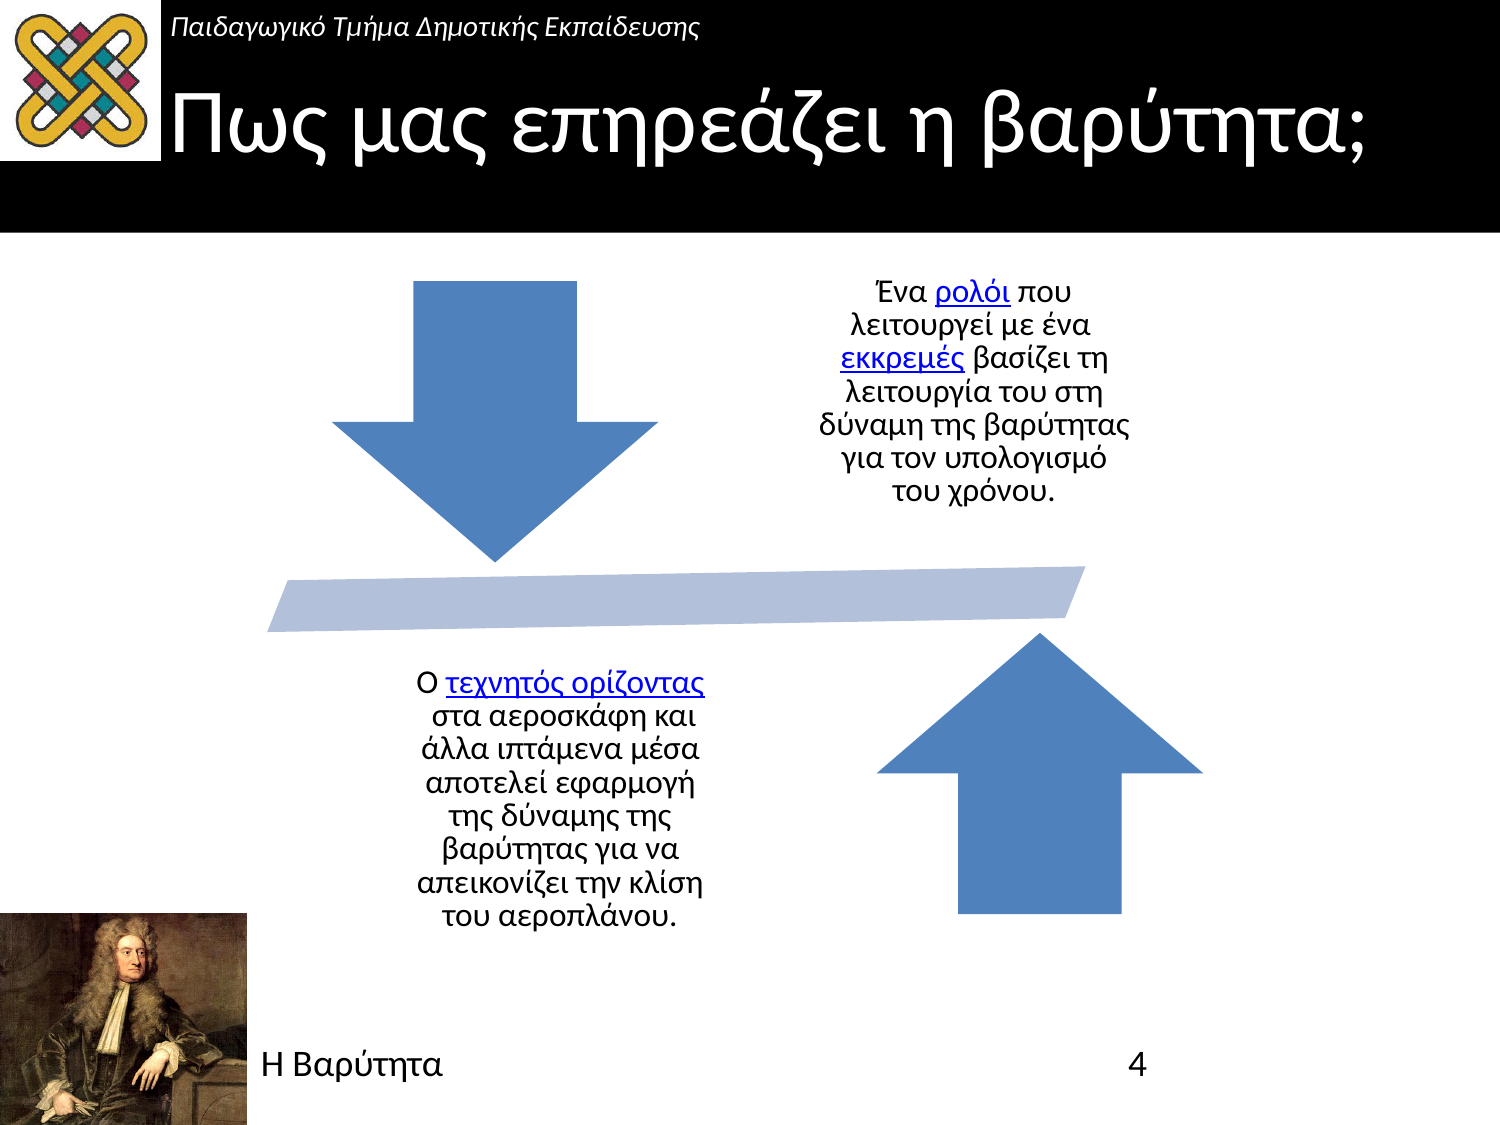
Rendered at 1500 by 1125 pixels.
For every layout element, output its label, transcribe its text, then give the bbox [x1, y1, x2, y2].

picture [0, 0, 161, 161]
picture [0, 913, 247, 1125]
title Πως μας επηρεάζει η βαρύτητα; [0, 0, 1500, 233]
text_box Παιδαγωγικό Τμήμα Δημοτικής Εκπαίδευσης [162, 0, 715, 50]
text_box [222, 245, 1313, 950]
